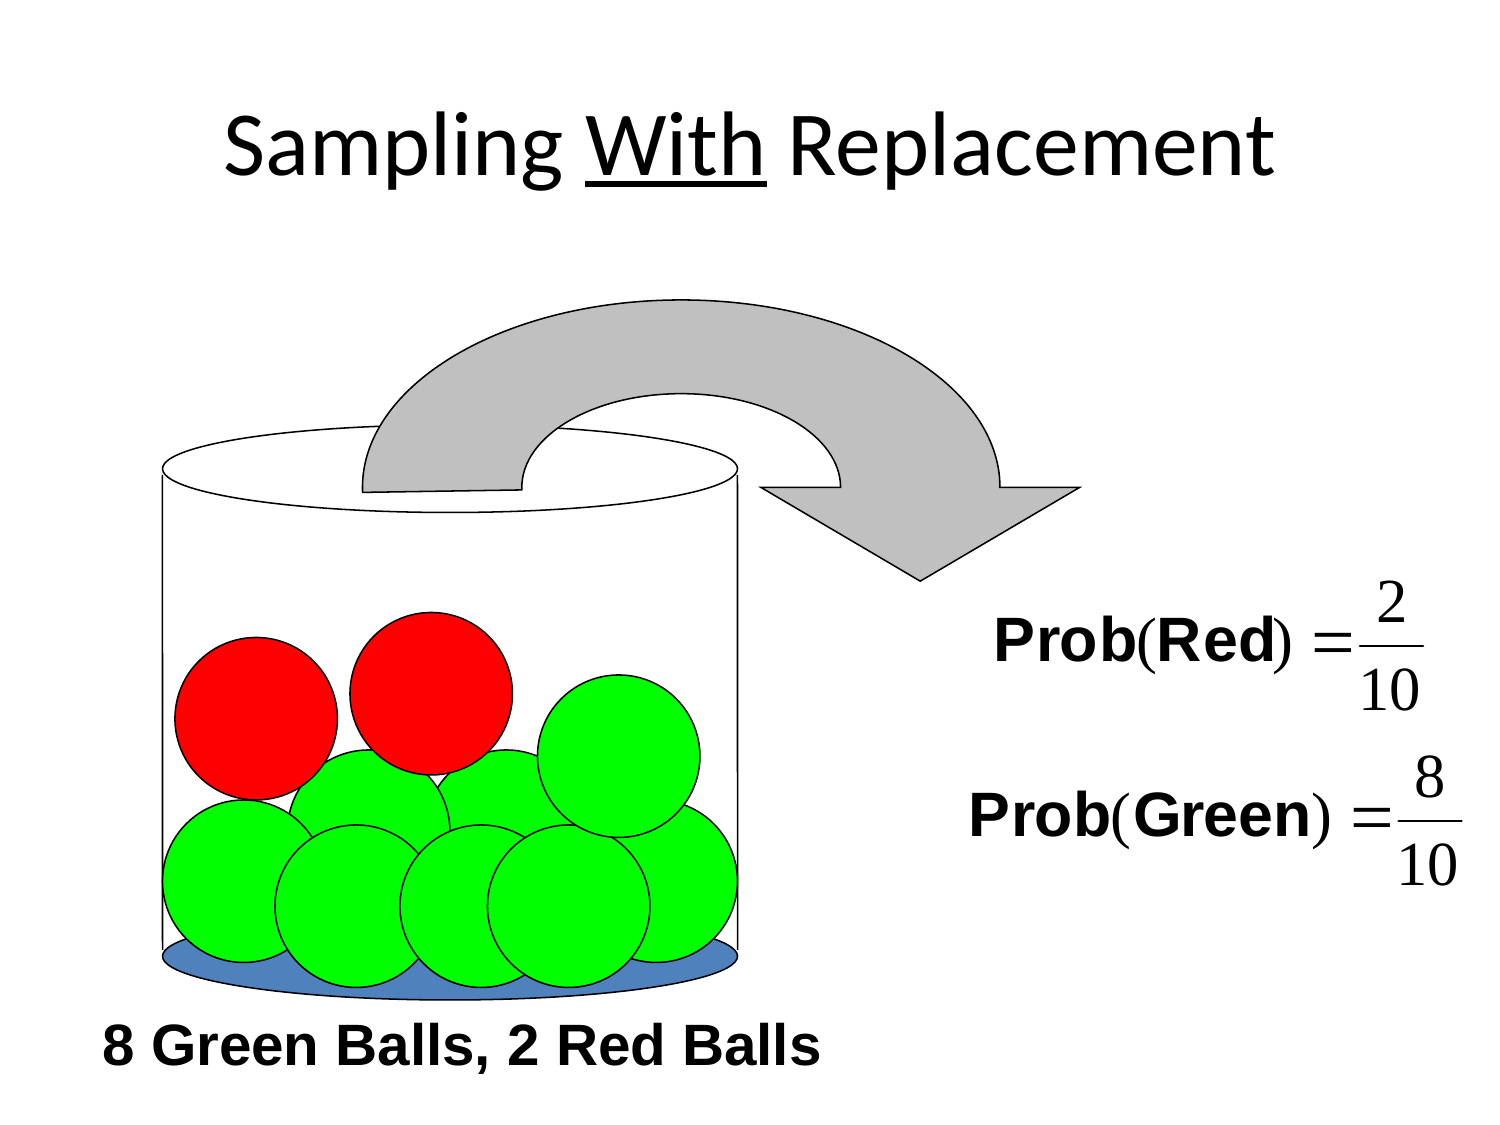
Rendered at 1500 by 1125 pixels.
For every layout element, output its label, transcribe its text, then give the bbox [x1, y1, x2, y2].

text_box [174, 637, 338, 800]
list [987, 562, 1438, 725]
text_box [362, 299, 1080, 582]
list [962, 737, 1475, 900]
text_box [289, 749, 450, 853]
text_box [537, 674, 700, 838]
text_box [615, 805, 738, 963]
text_box 8 Green Balls, 2 Red Balls [87, 999, 838, 1085]
text_box [274, 824, 418, 988]
text_box [399, 824, 525, 988]
text_box [349, 612, 513, 775]
text_box [438, 749, 573, 837]
text_box [487, 824, 650, 988]
title Sampling With Replacement [75, 45, 1425, 233]
text_box [162, 426, 738, 513]
text_box [162, 799, 312, 963]
text_box [162, 939, 738, 999]
